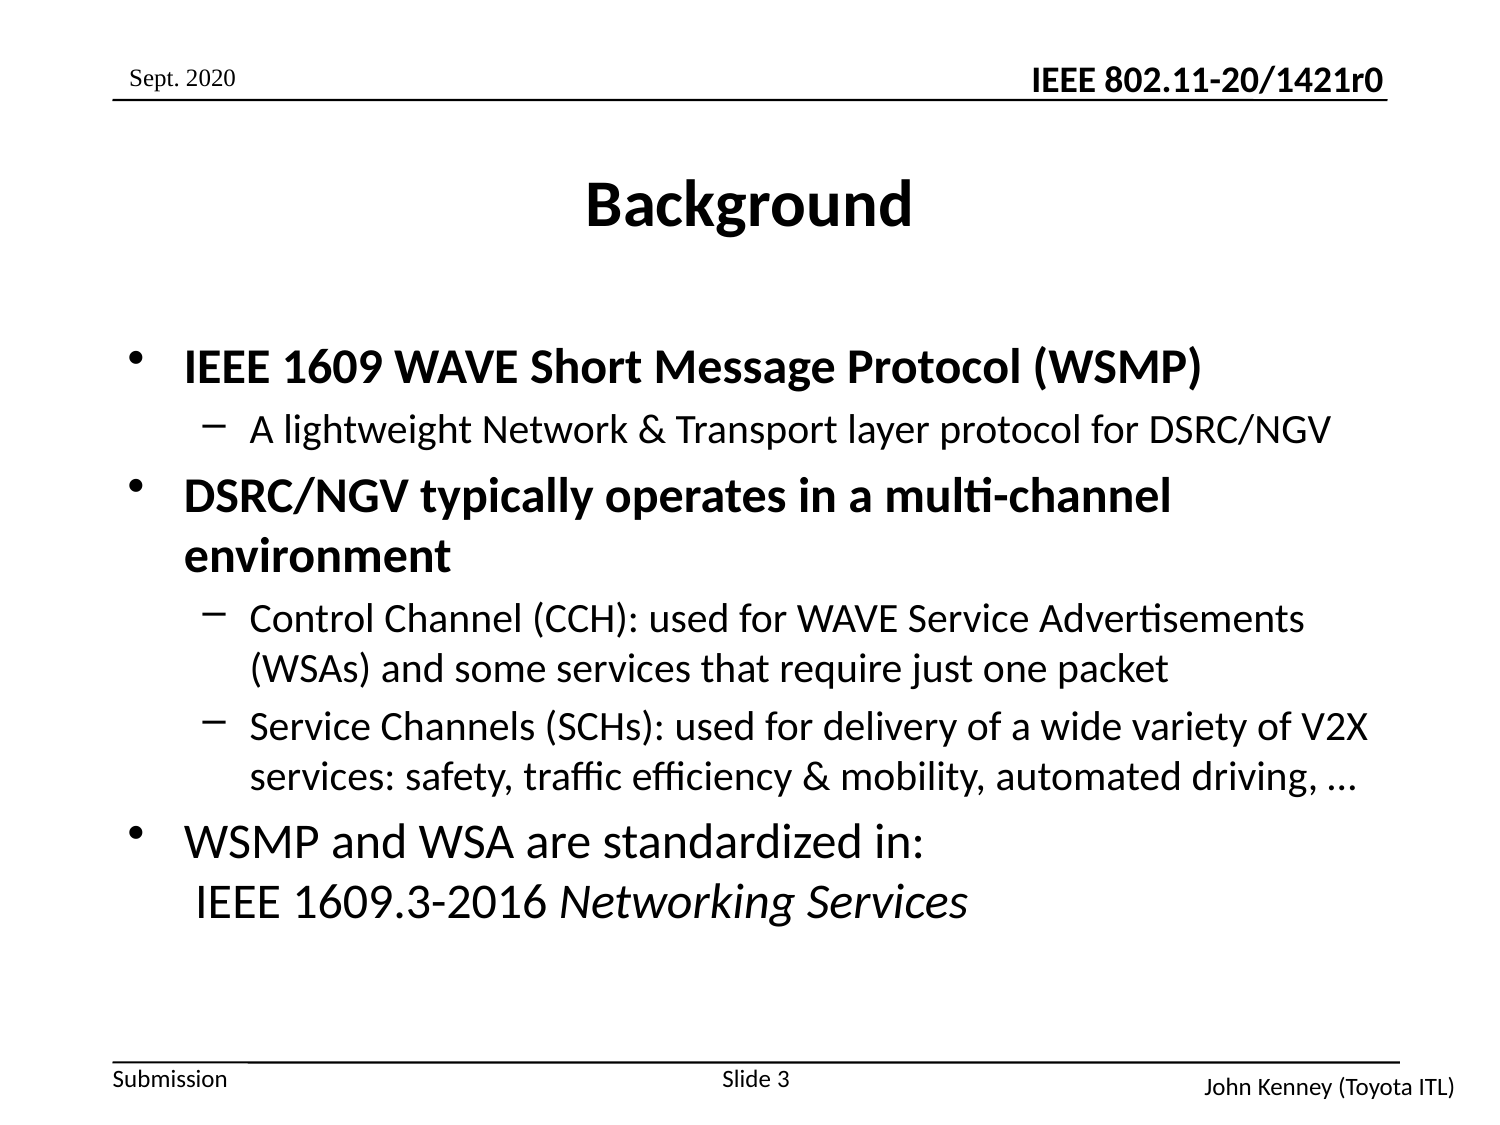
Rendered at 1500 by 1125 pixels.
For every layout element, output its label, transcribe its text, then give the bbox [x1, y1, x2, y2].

title Background [112, 112, 1388, 288]
list IEEE 1609 WAVE Short Message Protocol (WSMP) A lightweight Network & Transport layer protocol for DSRC/NGV DSRC/NGV typically operates in a multi-channel environment Control Channel (CCH): used for WAVE Service Advertisements (WSAs) and some services that require just one packet Service Channels (SCHs): used for delivery of a wide variety of V2X services: safety, traffic efficiency & mobility, automated driving, … WSMP and WSA are standardized in: IEEE 1609.3-2016 Networking Services [112, 326, 1388, 909]
slide_number Slide 3 [713, 1061, 799, 1093]
footer John Kenney (Toyota ITL) [1199, 1070, 1456, 1101]
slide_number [114, 54, 269, 100]
